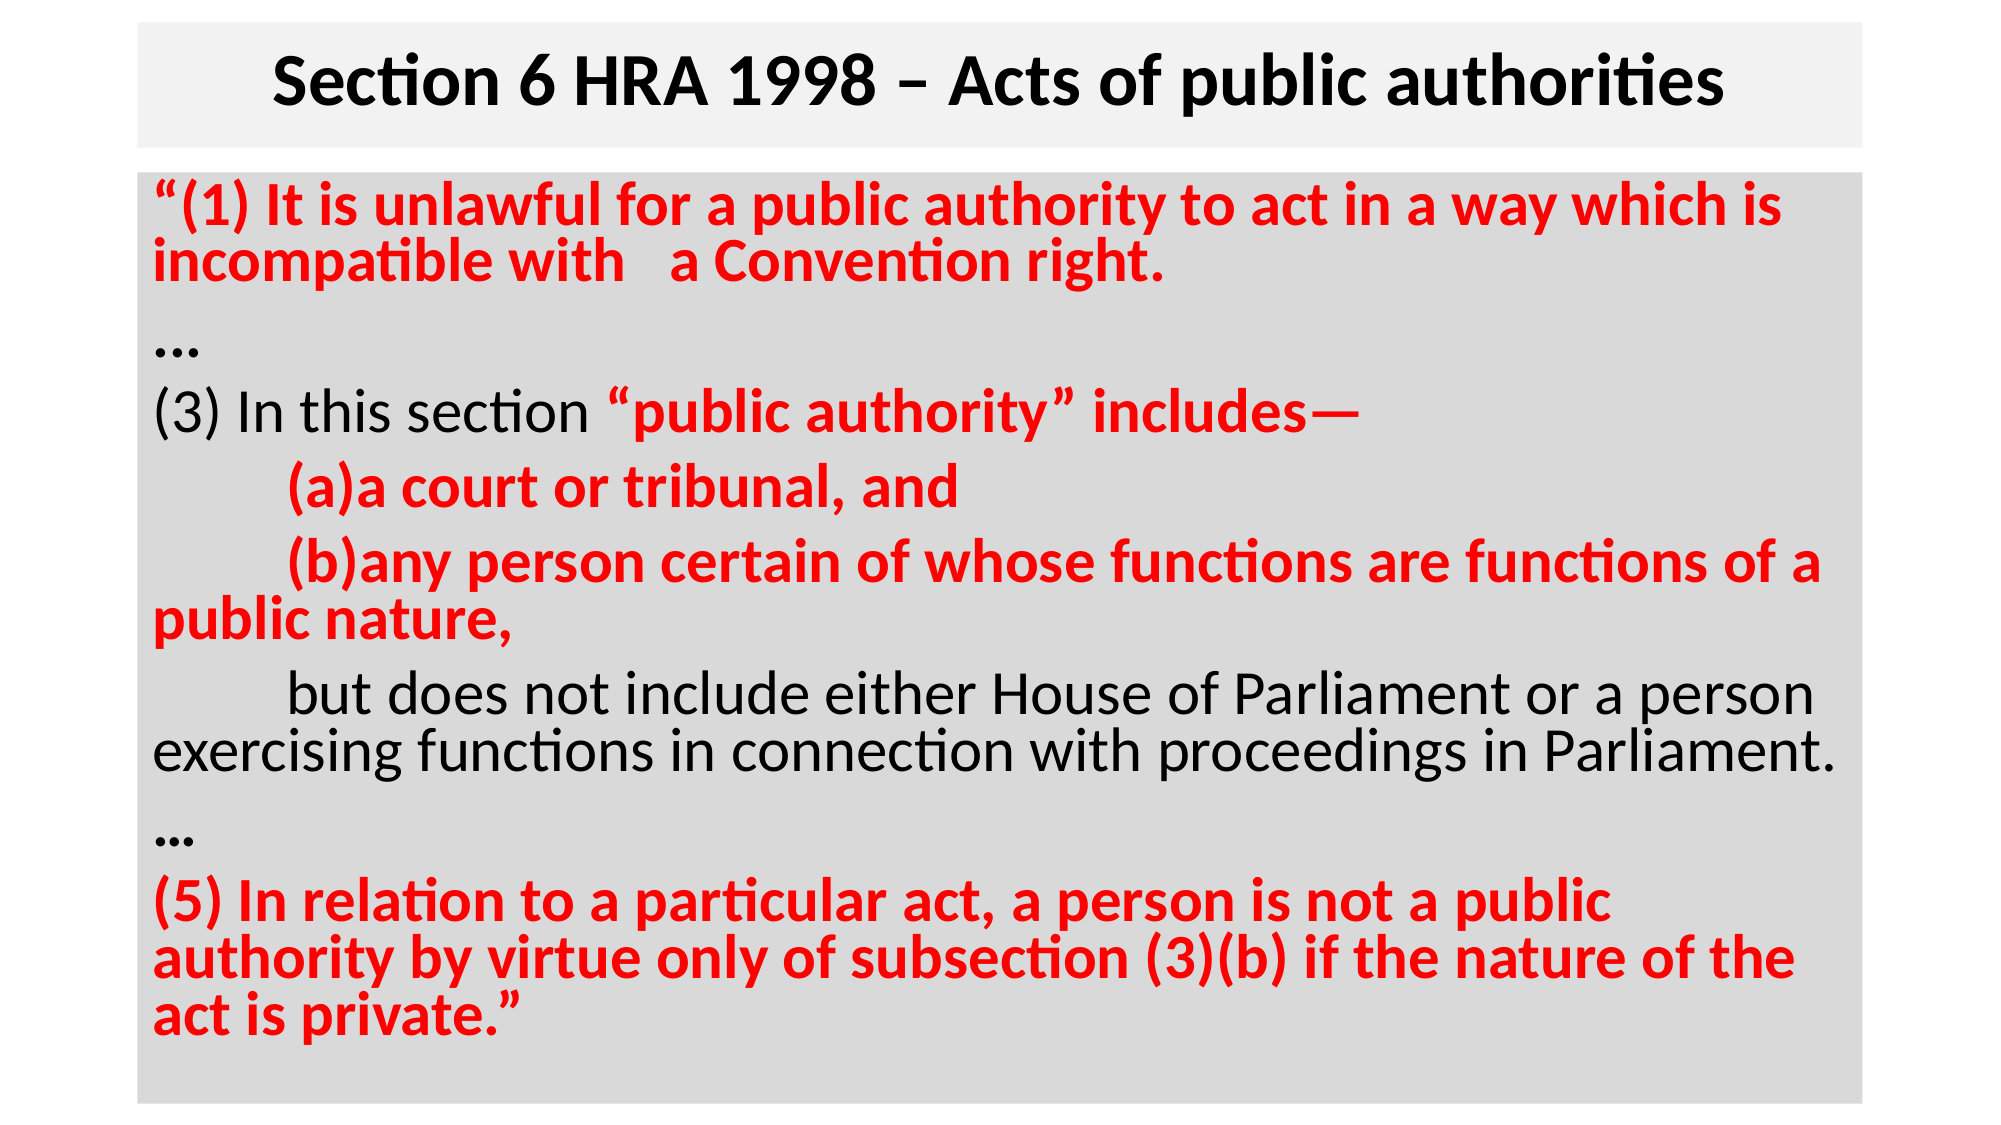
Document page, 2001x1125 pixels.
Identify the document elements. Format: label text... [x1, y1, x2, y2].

title Section 6 HRA 1998 – Acts of public authorities [137, 22, 1863, 148]
list “(1) It is unlawful for a public authority to act in a way which is incompatible with a Convention right. ... (3) In this section “public authority” includes— (a)a court or tribunal, and (b)any person certain of whose functions are functions of a public nature, but does not include either House of Parliament or a person exercising functions in connection with proceedings in Parliament. … (5) In relation to a particular act, a person is not a public authority by virtue only of subsection (3)(b) if the nature of the act is private.” [137, 172, 1863, 1104]
